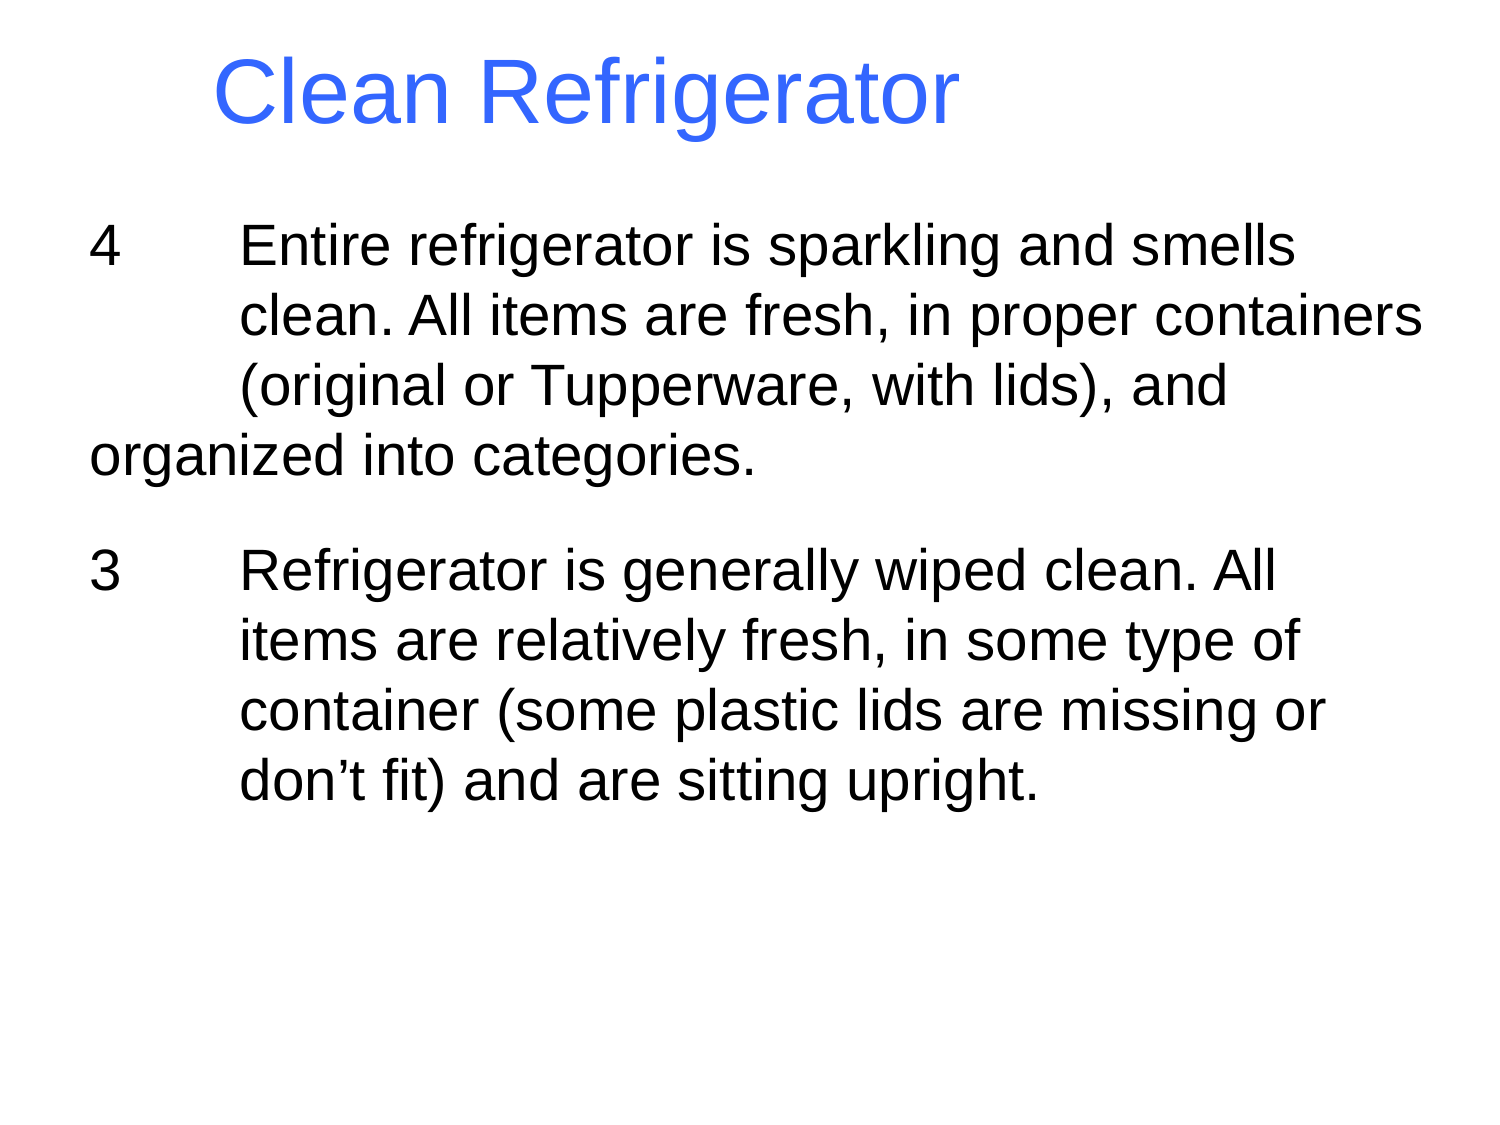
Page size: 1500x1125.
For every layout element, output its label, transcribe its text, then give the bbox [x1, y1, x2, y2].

text_box 3 Refrigerator is generally wiped clean. All items are relatively fresh, in some type of container (some plastic lids are missing or don’t fit) and are sitting upright. [74, 524, 1425, 820]
text_box Clean Refrigerator [0, 49, 1175, 148]
text_box 4 Entire refrigerator is sparkling and smells clean. All items are fresh, in proper containers (original or Tupperware, with lids), and organized into categories. [75, 199, 1450, 495]
